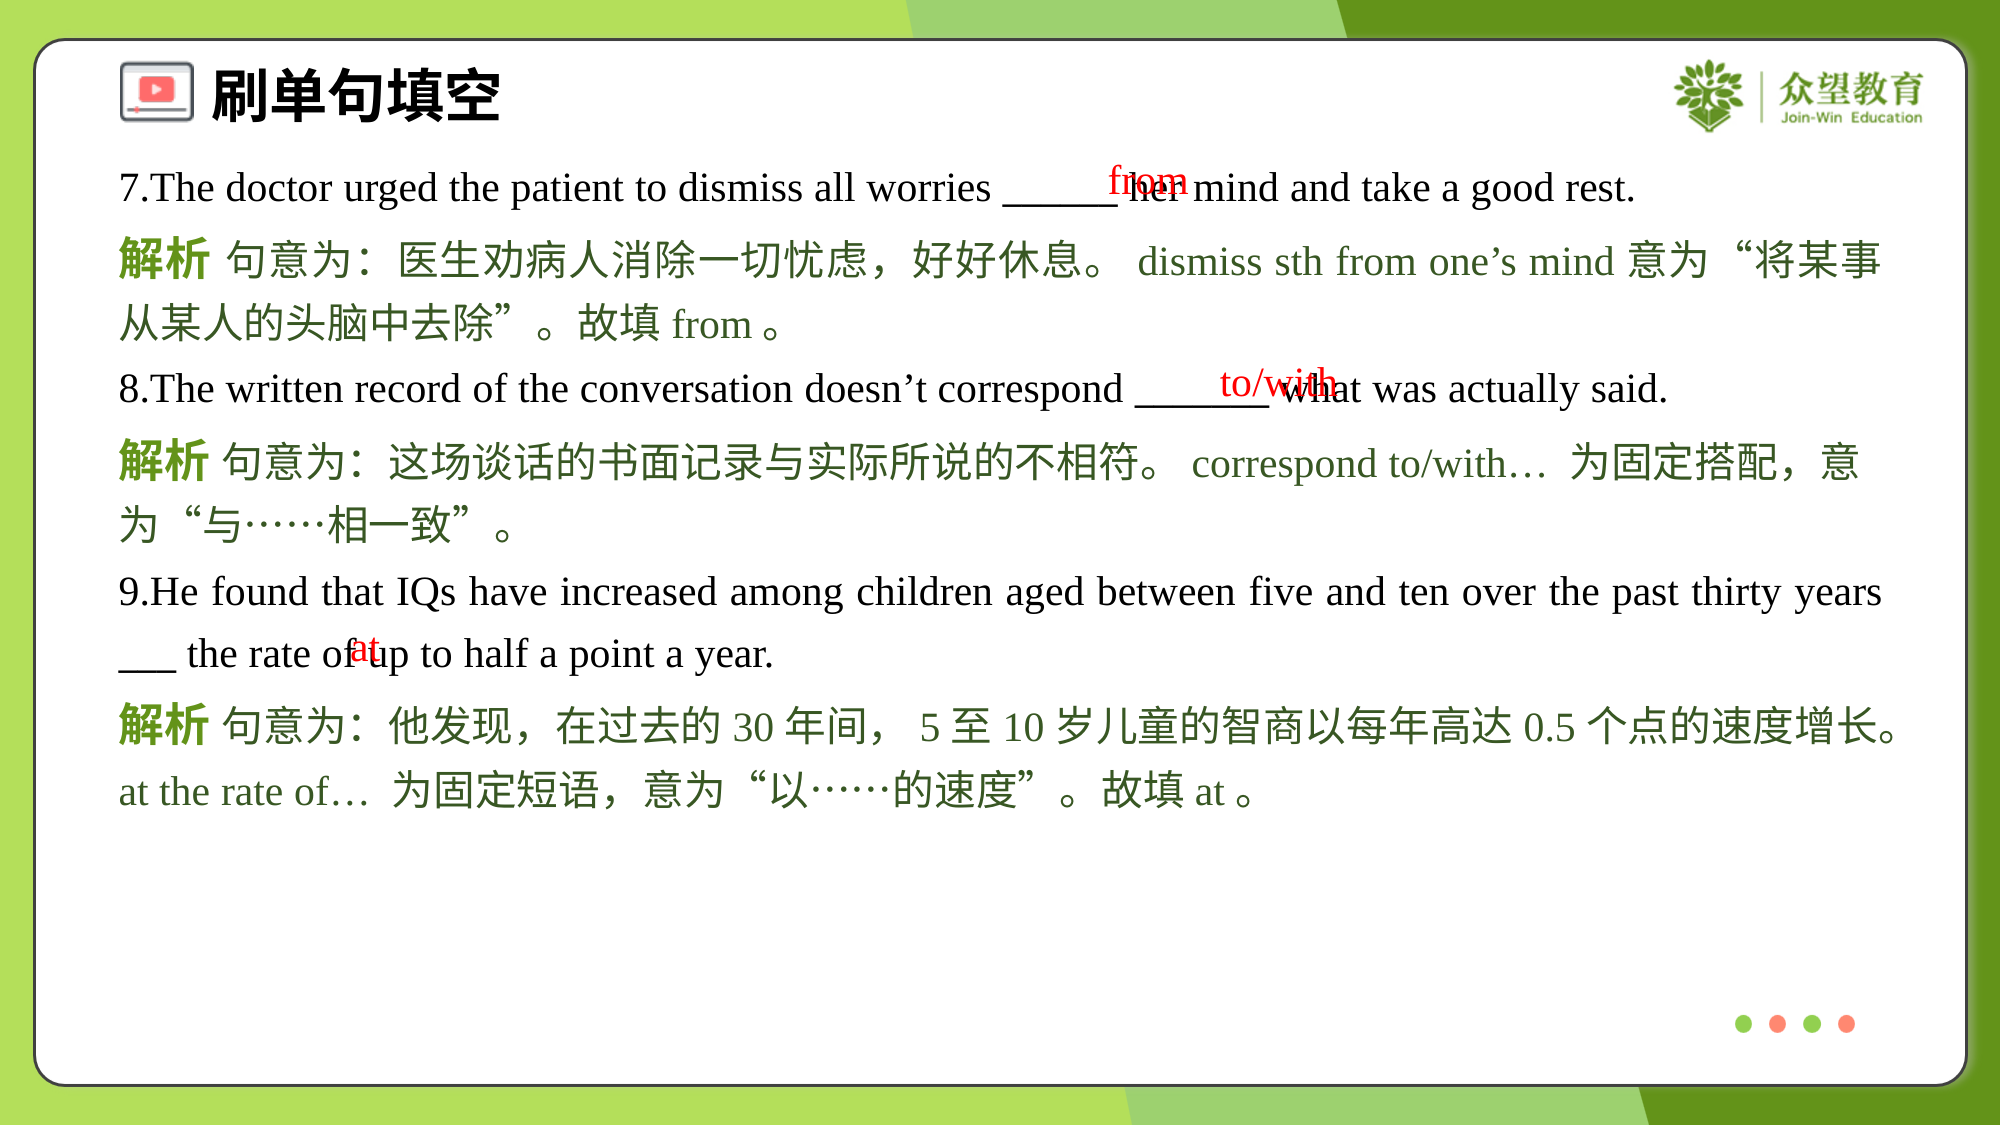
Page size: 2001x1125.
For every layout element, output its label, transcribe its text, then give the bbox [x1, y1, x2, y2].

text_box 解析 句意为：医生劝病人消除一切忧虑，好好休息。dismiss sth from one’s mind意为“将某事从某人的头脑中去除”。故填from。 [118, 215, 1883, 343]
text_box 7.The doctor urged the patient to dismiss all worries ______ her mind and take a good rest. [118, 146, 1883, 204]
text_box from [1103, 140, 1194, 199]
text_box to/with [1215, 342, 1343, 400]
picture [0, 0, 2000, 1125]
text_box 解析 句意为：这场谈话的书面记录与实际所说的不相符。correspond to/with… 为固定搭配，意为“与……相一致”。 [118, 417, 1883, 544]
text_box at [345, 607, 385, 666]
text_box 8.The written record of the conversation doesn’t correspond _______ what was actually said. [118, 348, 1883, 406]
text_box 9.He found that IQs have increased among children aged between five and ten over the past thirty years ___ the rate of up to half a point a year. [118, 551, 1883, 671]
text_box 解析 句意为：他发现，在过去的30年间，5至10岁儿童的智商以每年高达0.5个点的速度增长。at the rate of… 为固定短语，意为“以……的速度”。故填at。 [118, 682, 1883, 809]
